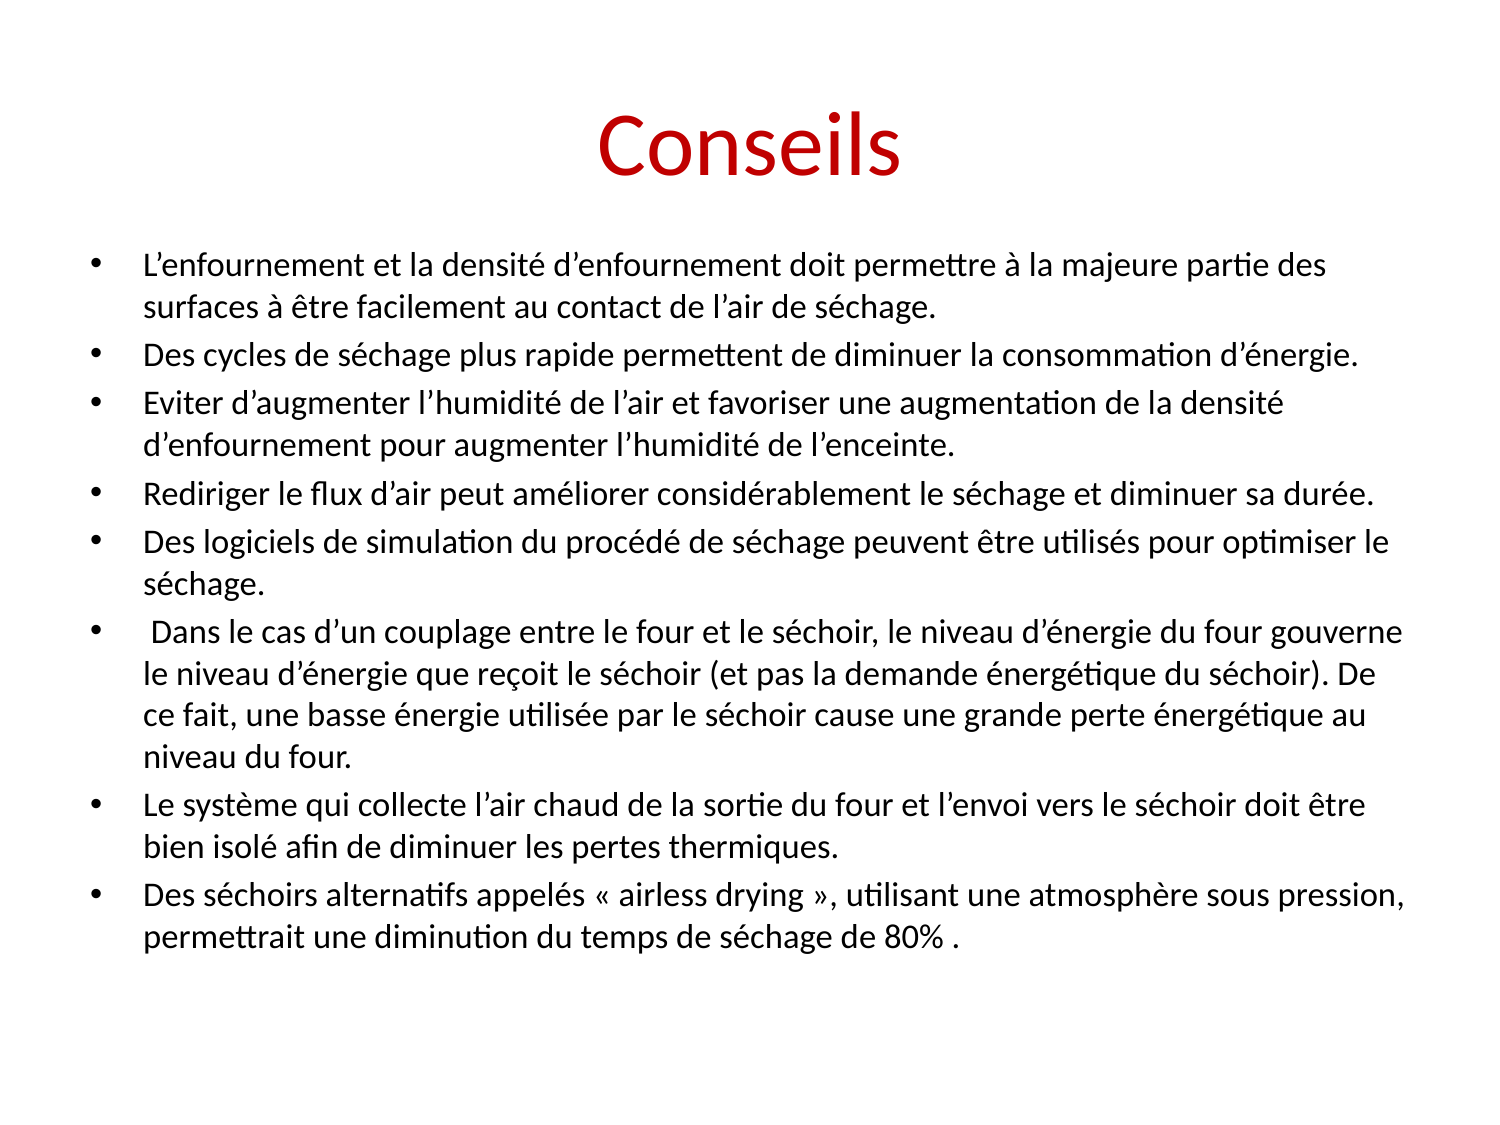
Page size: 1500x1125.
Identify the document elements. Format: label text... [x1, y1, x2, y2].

list L’enfournement et la densité d’enfournement doit permettre à la majeure partie des surfaces à être facilement au contact de l’air de séchage. Des cycles de séchage plus rapide permettent de diminuer la consommation d’énergie. Eviter d’augmenter l’humidité de l’air et favoriser une augmentation de la densité d’enfournement pour augmenter l’humidité de l’enceinte. Rediriger le flux d’air peut améliorer considérablement le séchage et diminuer sa durée. Des logiciels de simulation du procédé de séchage peuvent être utilisés pour optimiser le séchage. Dans le cas d’un couplage entre le four et le séchoir, le niveau d’énergie du four gouverne le niveau d’énergie que reçoit le séchoir (et pas la demande énergétique du séchoir). De ce fait, une basse énergie utilisée par le séchoir cause une grande perte énergétique au niveau du four. Le système qui collecte l’air chaud de la sortie du four et l’envoi vers le séchoir doit être bien isolé afin de diminuer les pertes thermiques. Des séchoirs alternatifs appelés « airless drying », utilisant une atmosphère sous pression, permettrait une diminution du temps de séchage de 80% . [75, 234, 1425, 1043]
title Conseils [75, 45, 1425, 233]
